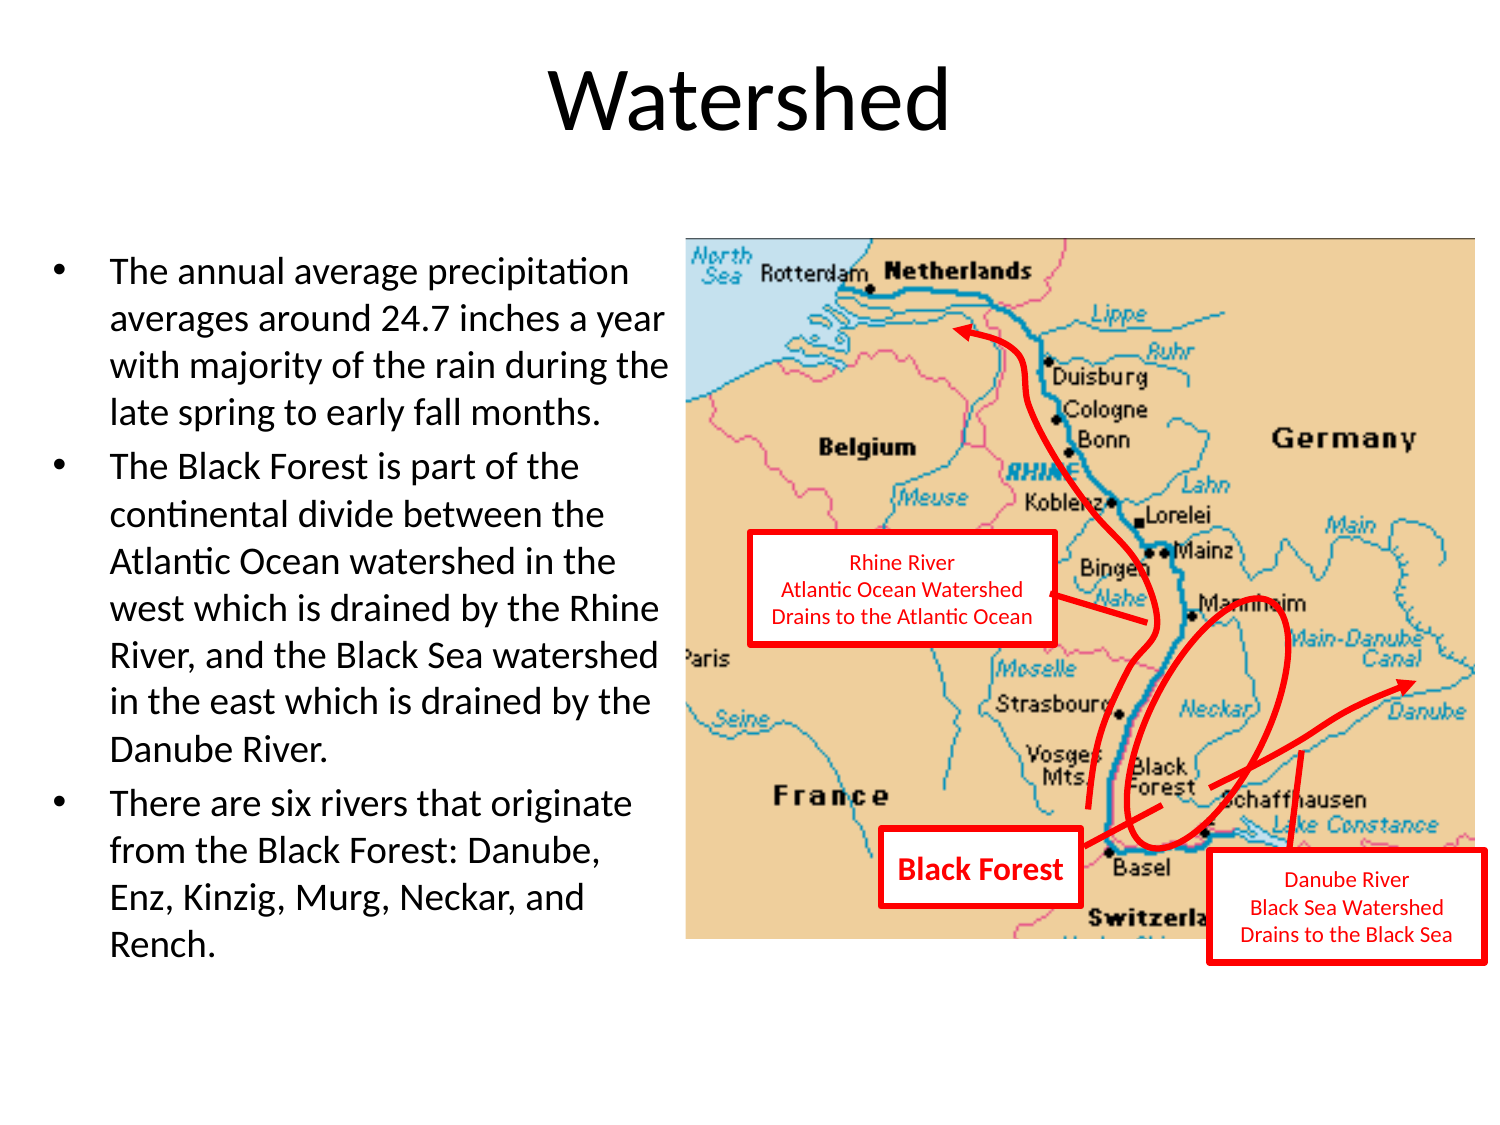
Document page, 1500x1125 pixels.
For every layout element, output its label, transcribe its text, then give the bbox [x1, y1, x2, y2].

title Watershed [75, 0, 1425, 188]
picture [685, 237, 1476, 939]
text_box Danube River Black Sea Watershed Drains to the Black Sea [1207, 848, 1487, 965]
list The annual average precipitation averages around 24.7 inches a year with majority of the rain during the late spring to early fall months. The Black Forest is part of the continental divide between the Atlantic Ocean watershed in the west which is drained by the Rhine River, and the Black Sea watershed in the east which is drained by the Danube River. There are six rivers that originate from the Black Forest: Danube, Enz, Kinzig, Murg, Neckar, and Rench. [37, 237, 686, 980]
